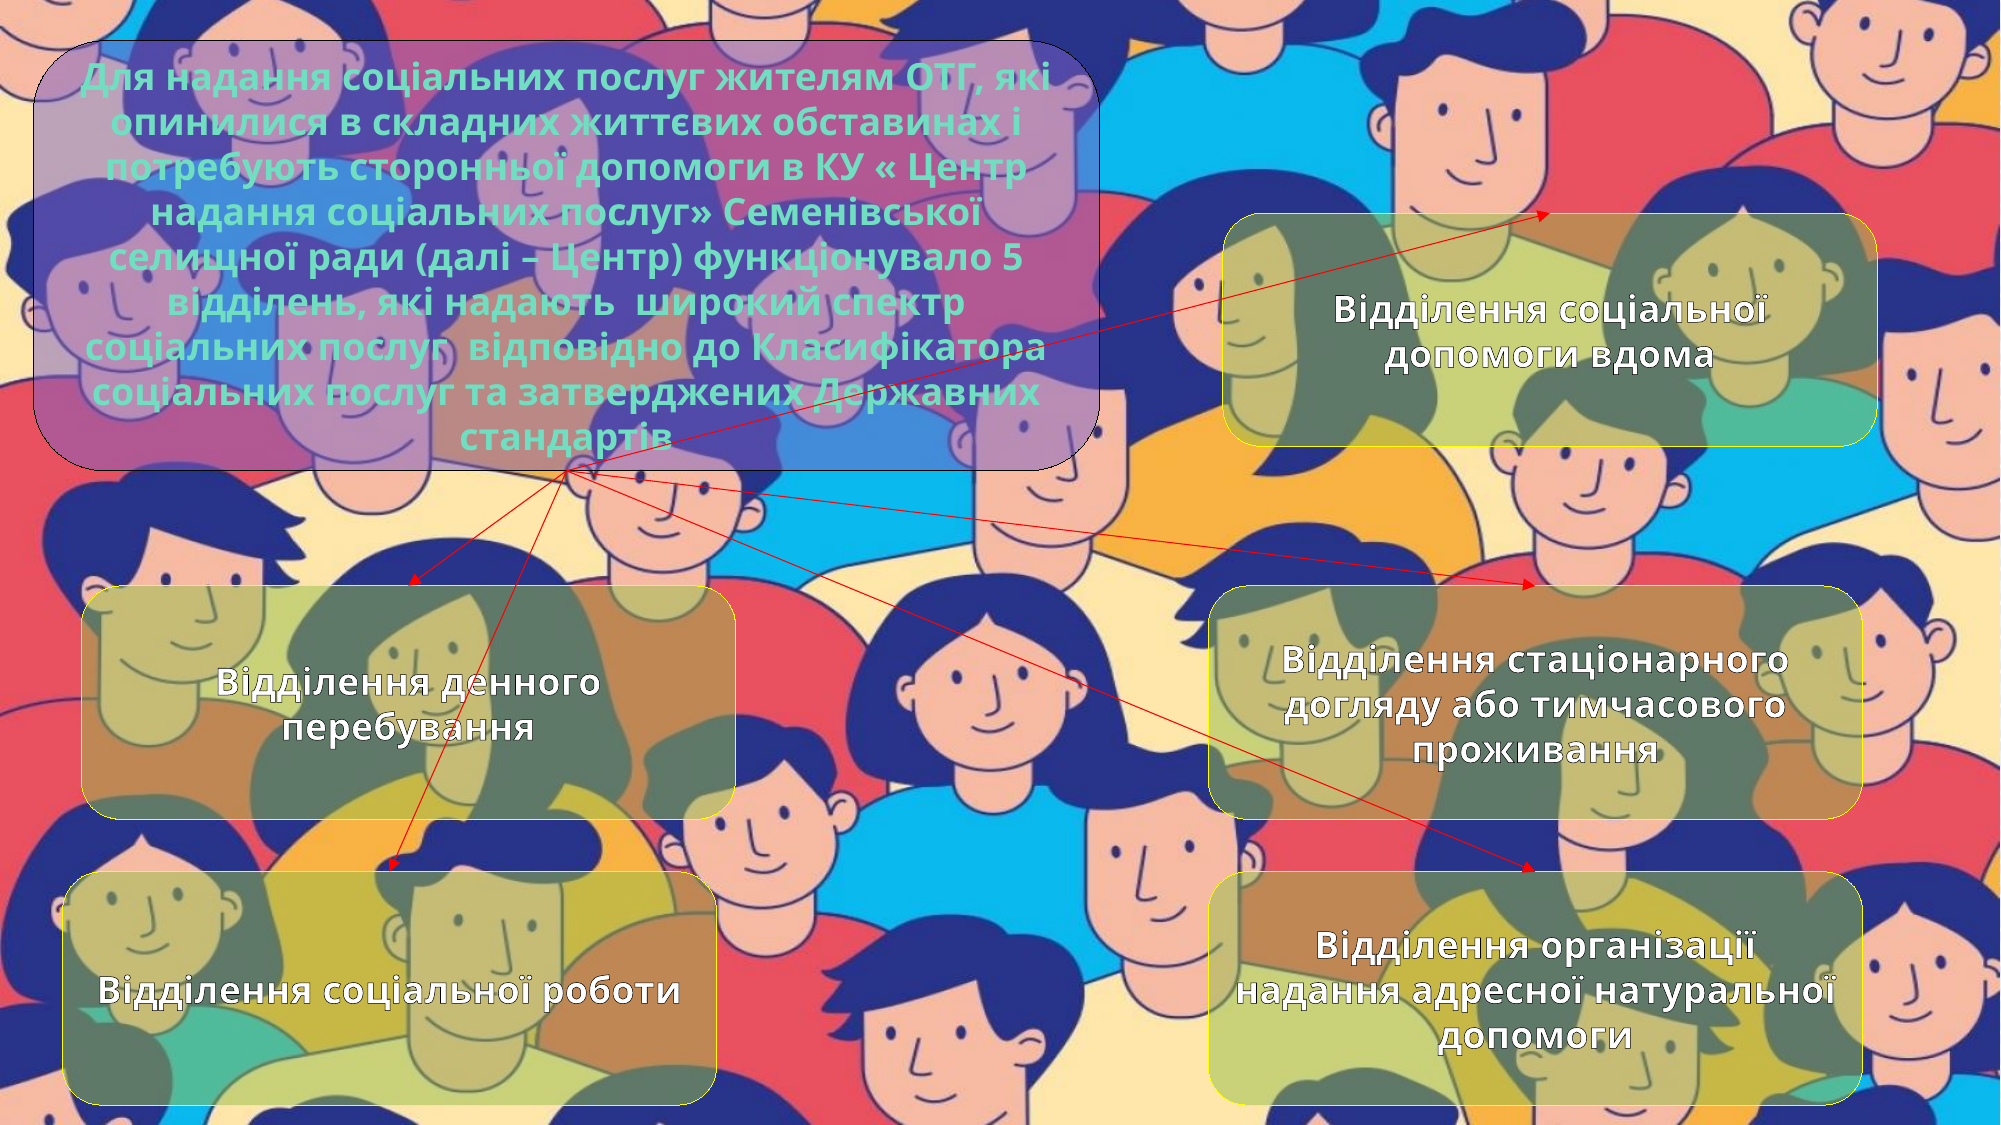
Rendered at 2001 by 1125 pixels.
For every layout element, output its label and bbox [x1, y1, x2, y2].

text_box [566, 471, 1536, 586]
text_box [389, 470, 566, 872]
text_box [566, 586, 1536, 872]
list [0, 0, 2000, 1125]
text_box [566, 213, 1550, 471]
